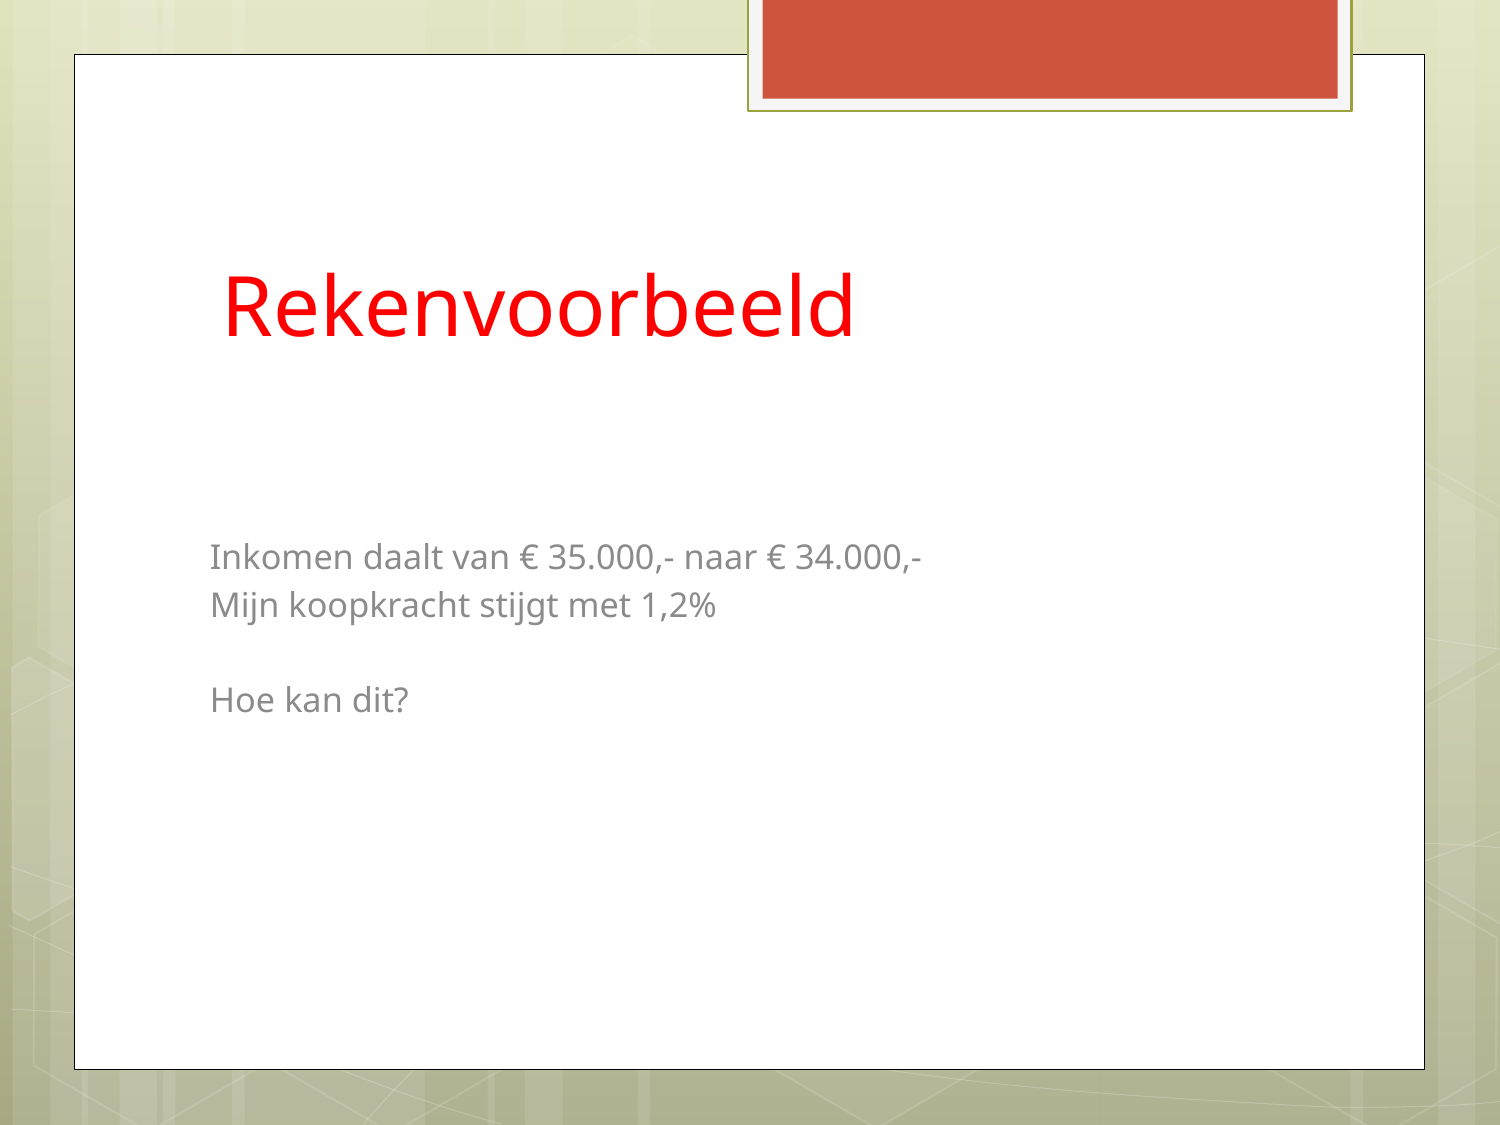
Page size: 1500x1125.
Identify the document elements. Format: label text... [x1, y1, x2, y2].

title Rekenvoorbeeld [206, 137, 1296, 361]
list Inkomen daalt van € 35.000,- naar € 34.000,- Mijn koopkracht stijgt met 1,2% Hoe kan dit? [194, 479, 1284, 730]
